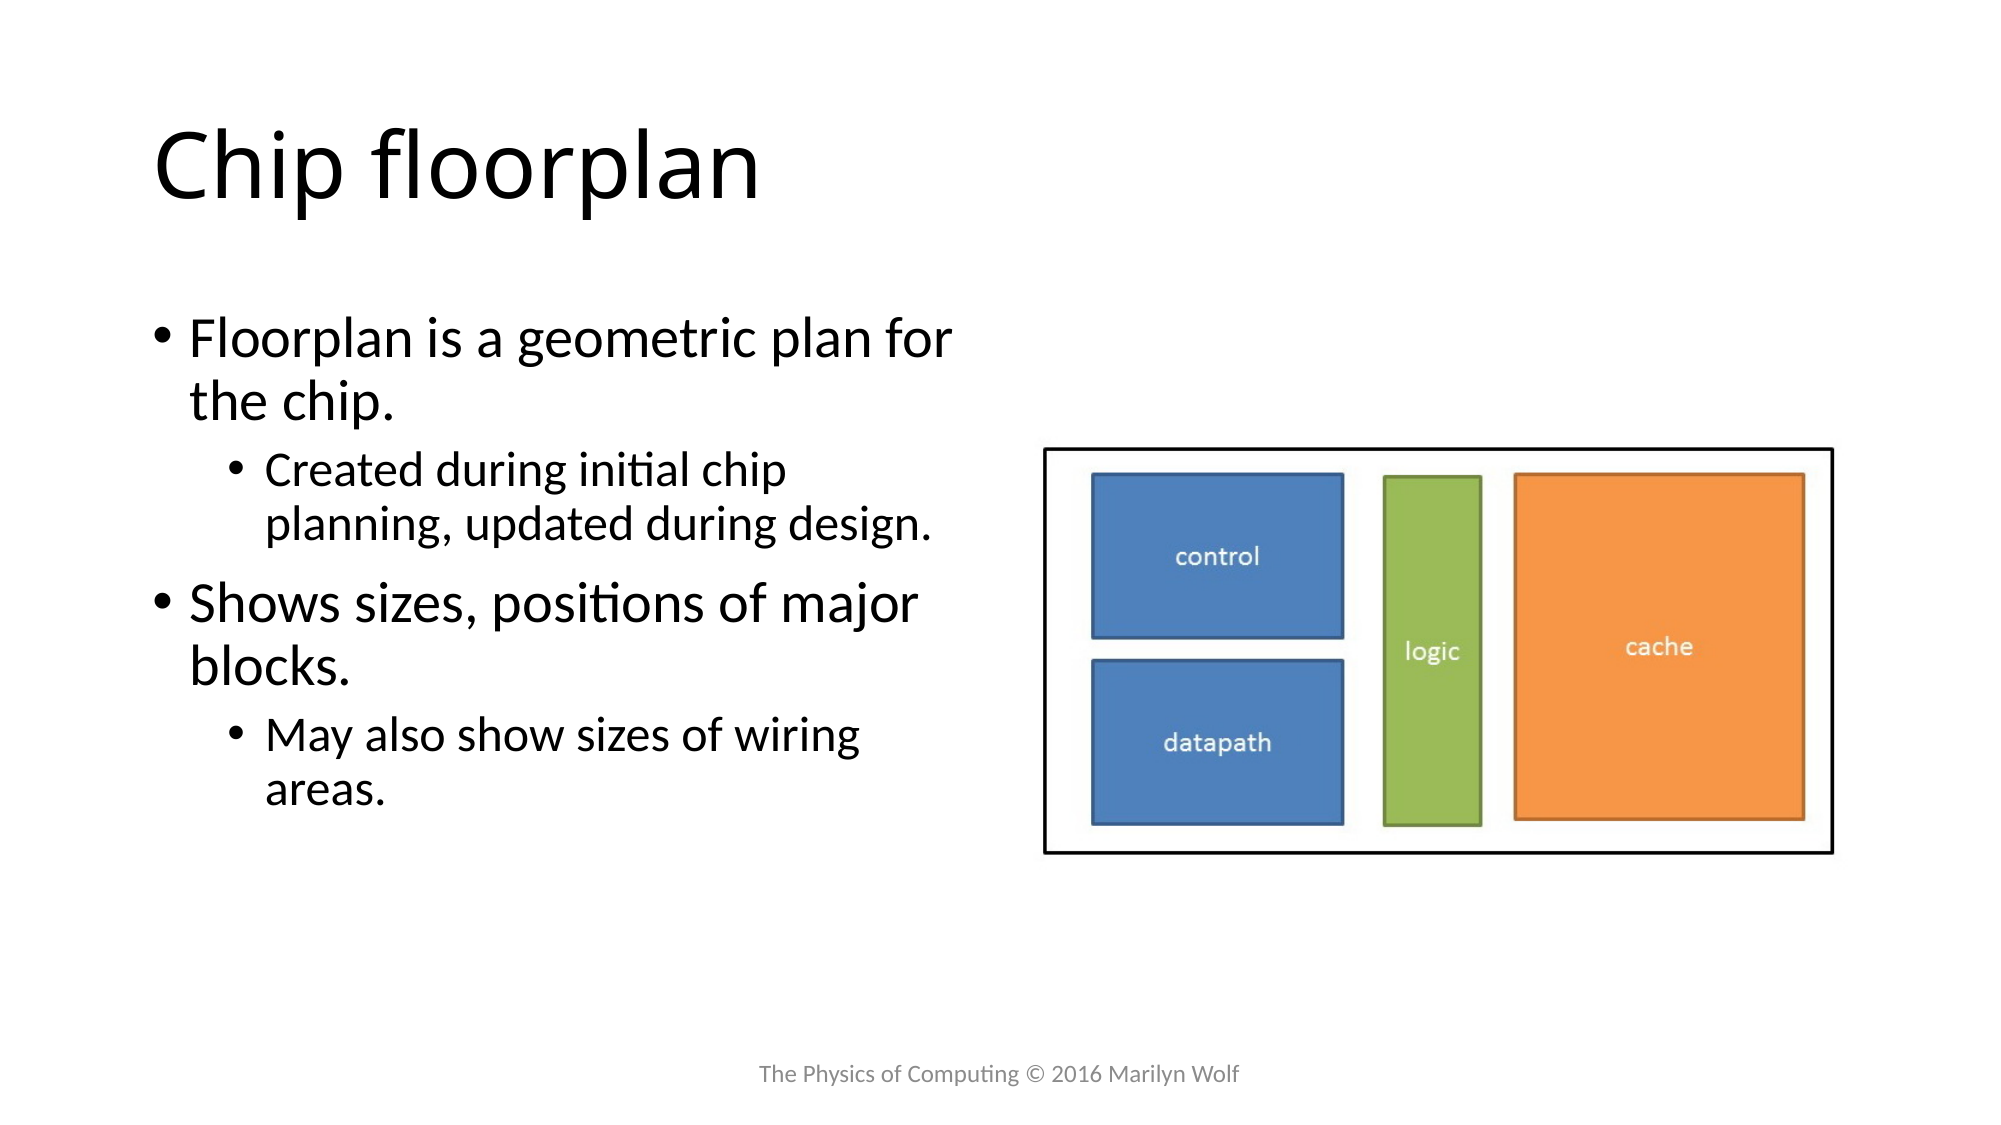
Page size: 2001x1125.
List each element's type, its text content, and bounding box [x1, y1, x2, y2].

title Chip floorplan [137, 59, 1863, 278]
footer The Physics of Computing © 2016 Marilyn Wolf [662, 1042, 1338, 1103]
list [1012, 427, 1863, 886]
list Floorplan is a geometric plan for the chip. Created during initial chip planning, updated during design. Shows sizes, positions of major blocks. May also show sizes of wiring areas. [137, 299, 988, 1014]
